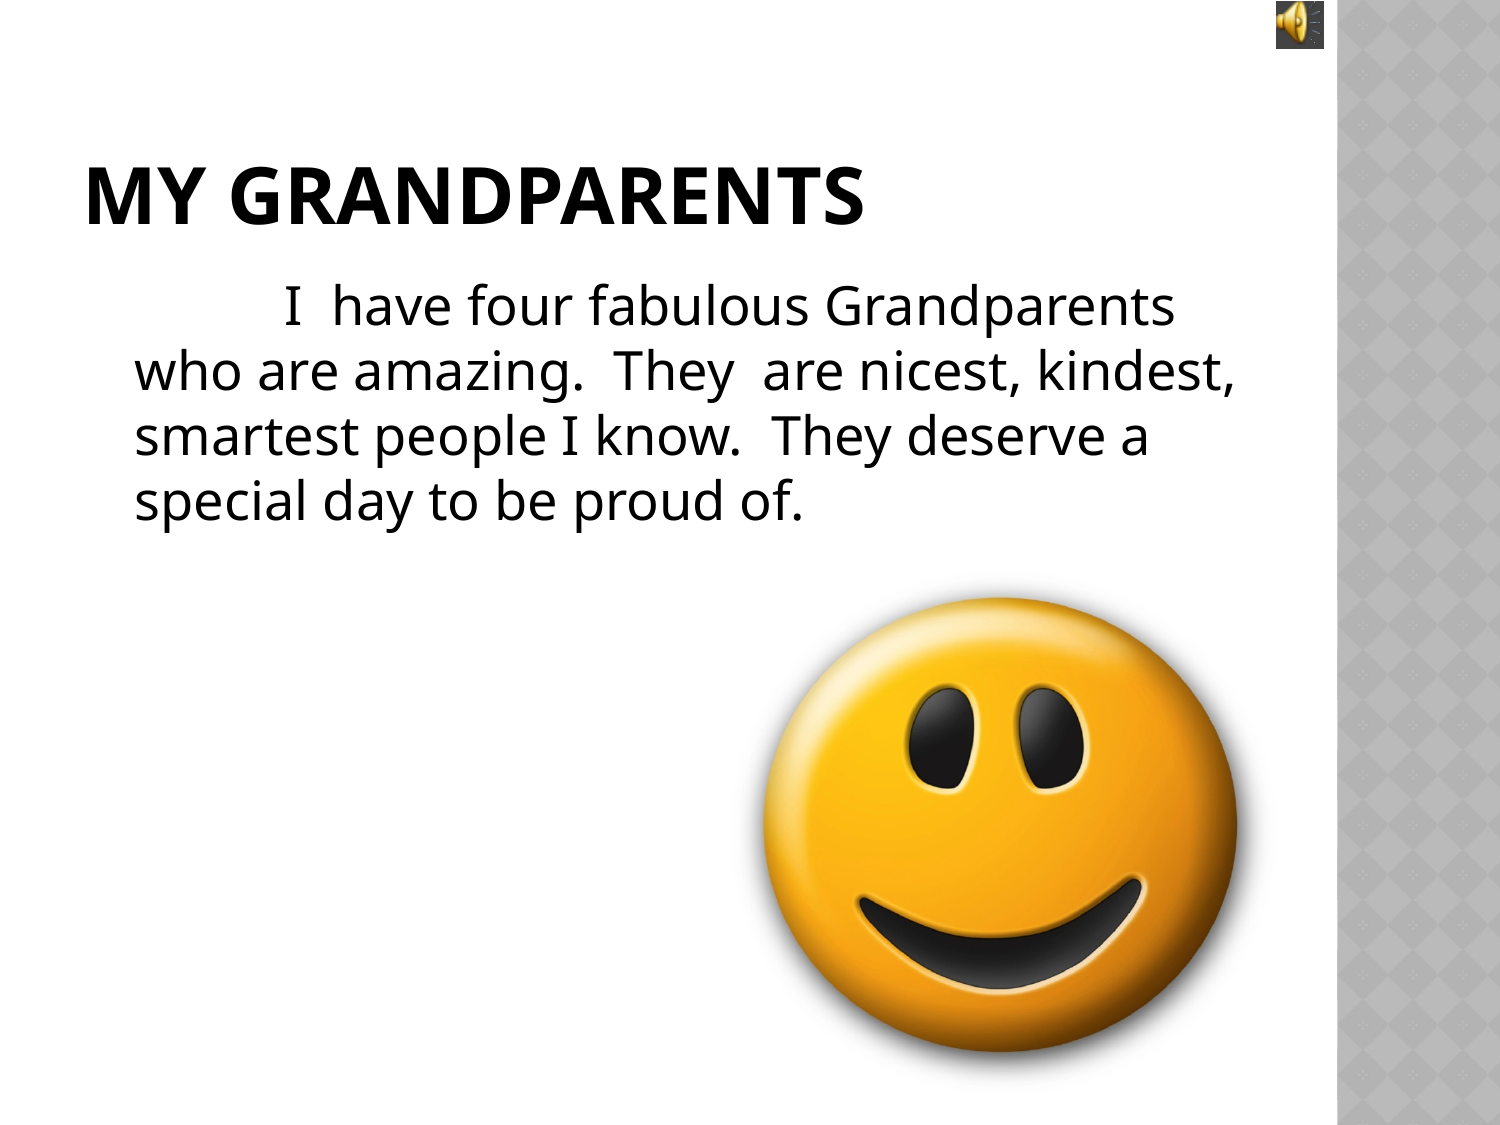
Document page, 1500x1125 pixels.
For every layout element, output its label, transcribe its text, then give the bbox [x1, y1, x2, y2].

picture [1274, 0, 1326, 51]
list I have four fabulous Grandparents who are amazing. They are nicest, kindest, smartest people I know. They deserve a special day to be proud of. [75, 264, 1263, 1059]
title MY GRANDPARENTS [75, 52, 1263, 240]
picture [687, 524, 1313, 1125]
